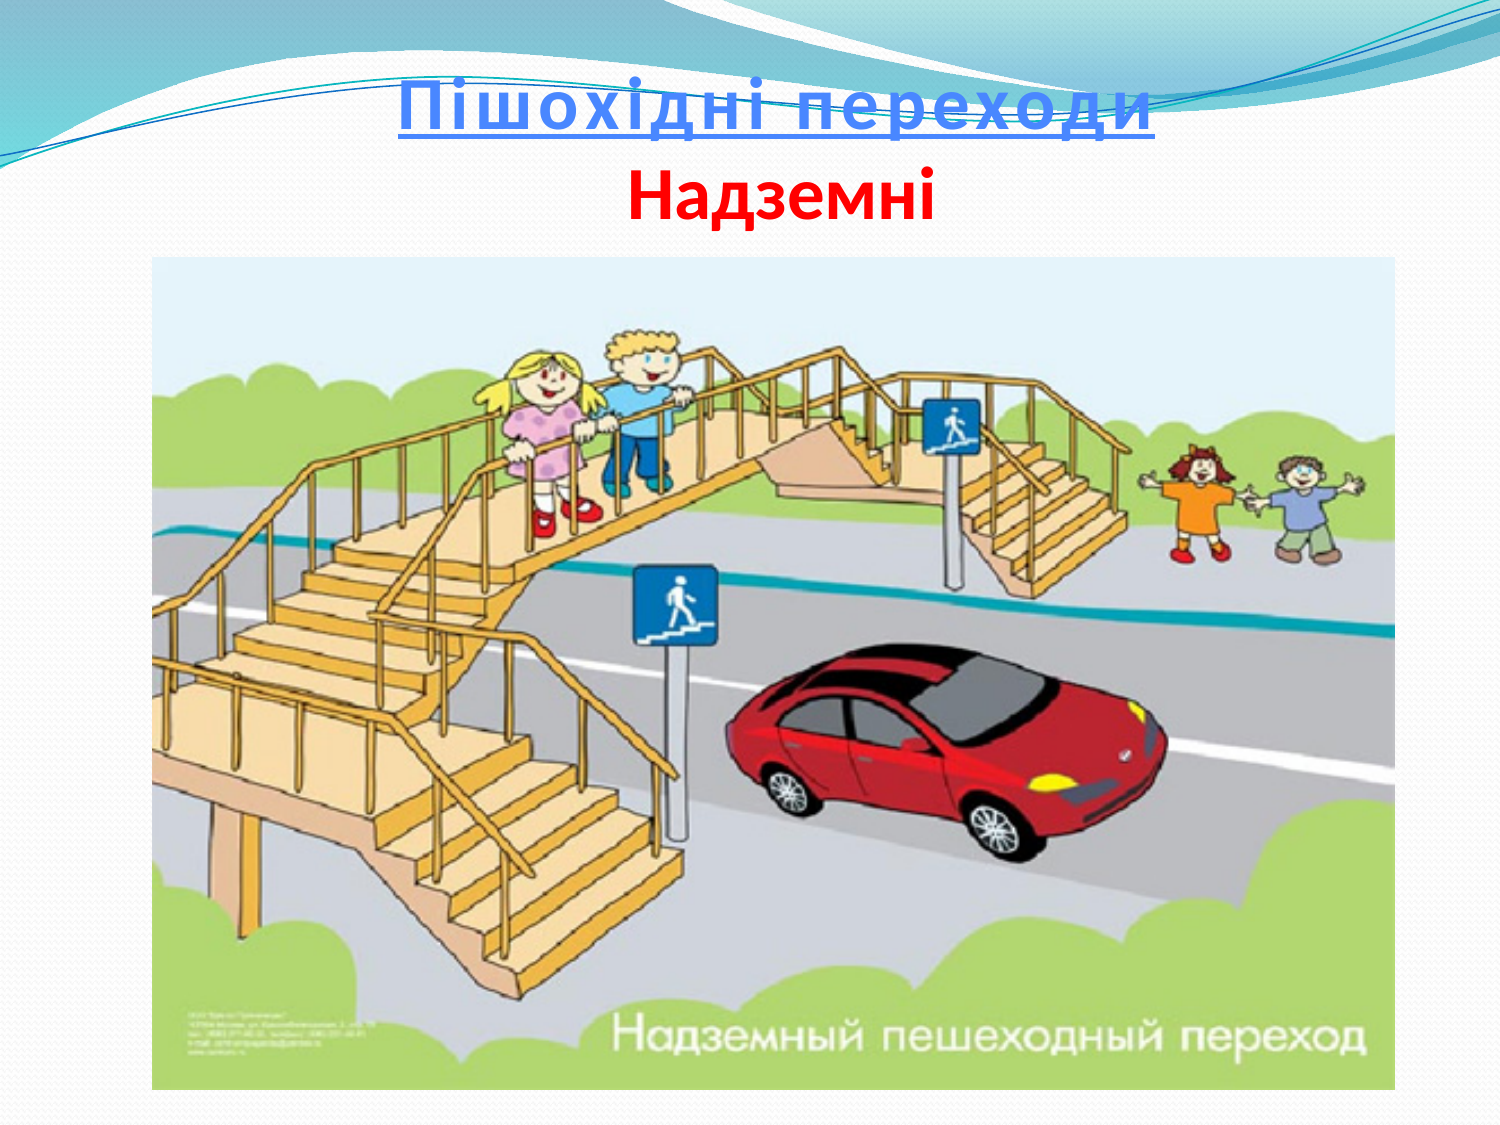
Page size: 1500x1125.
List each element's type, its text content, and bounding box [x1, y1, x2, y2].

title Пішохідні переходи Надземні [175, 46, 1406, 235]
picture [152, 257, 1395, 1091]
